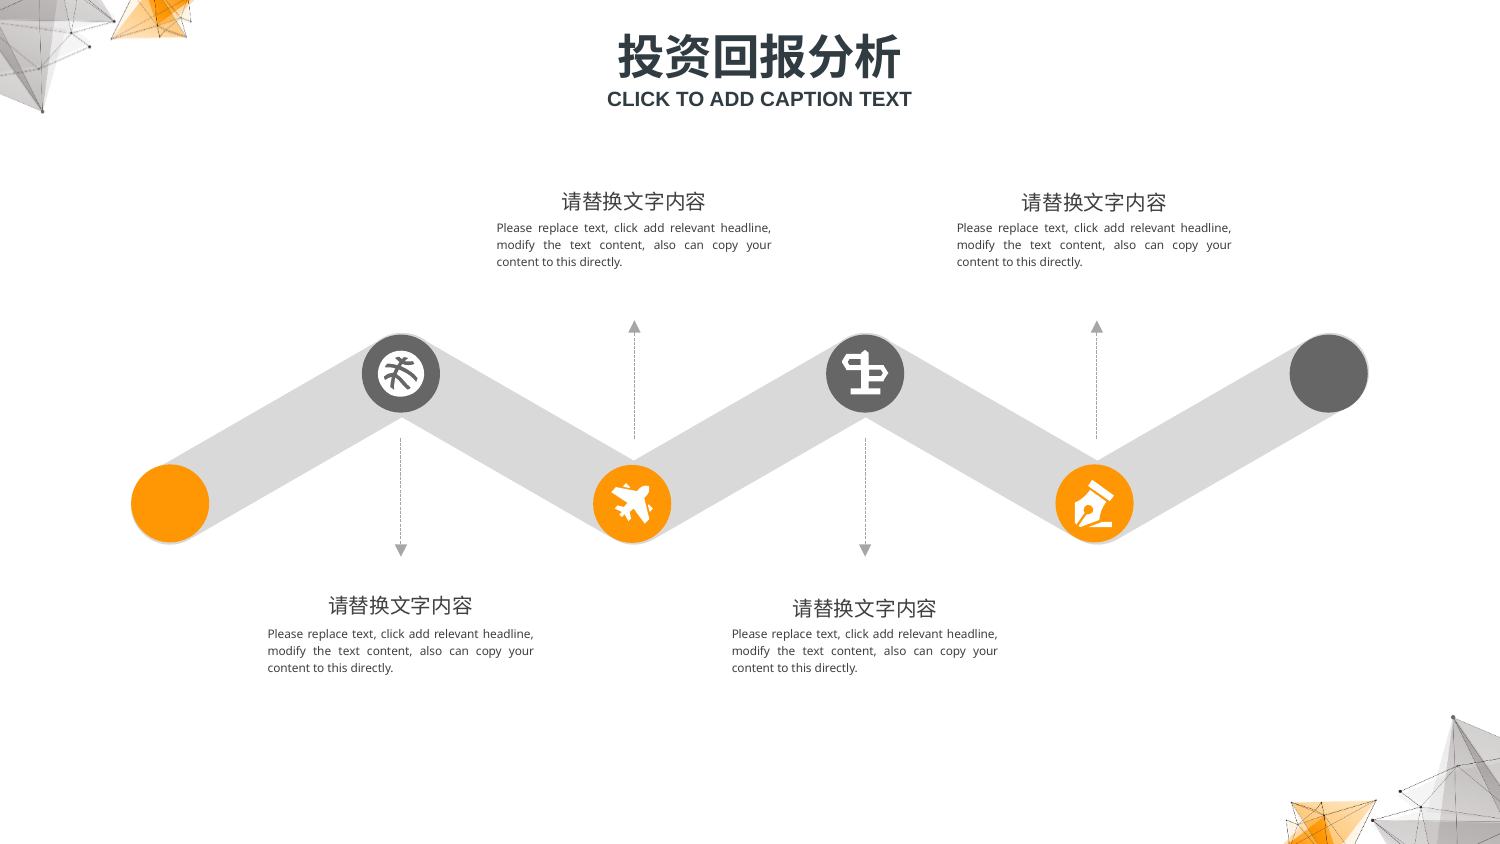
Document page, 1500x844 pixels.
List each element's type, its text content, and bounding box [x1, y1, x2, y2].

text_box CLICK TO ADD CAPTION TEXT [596, 85, 924, 111]
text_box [131, 167, 1368, 709]
picture [0, 0, 194, 118]
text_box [942, 177, 1247, 278]
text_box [252, 580, 549, 683]
picture [1283, 710, 1500, 844]
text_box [717, 583, 1014, 683]
text_box 投资回报分析 [596, 26, 924, 84]
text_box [481, 176, 787, 278]
